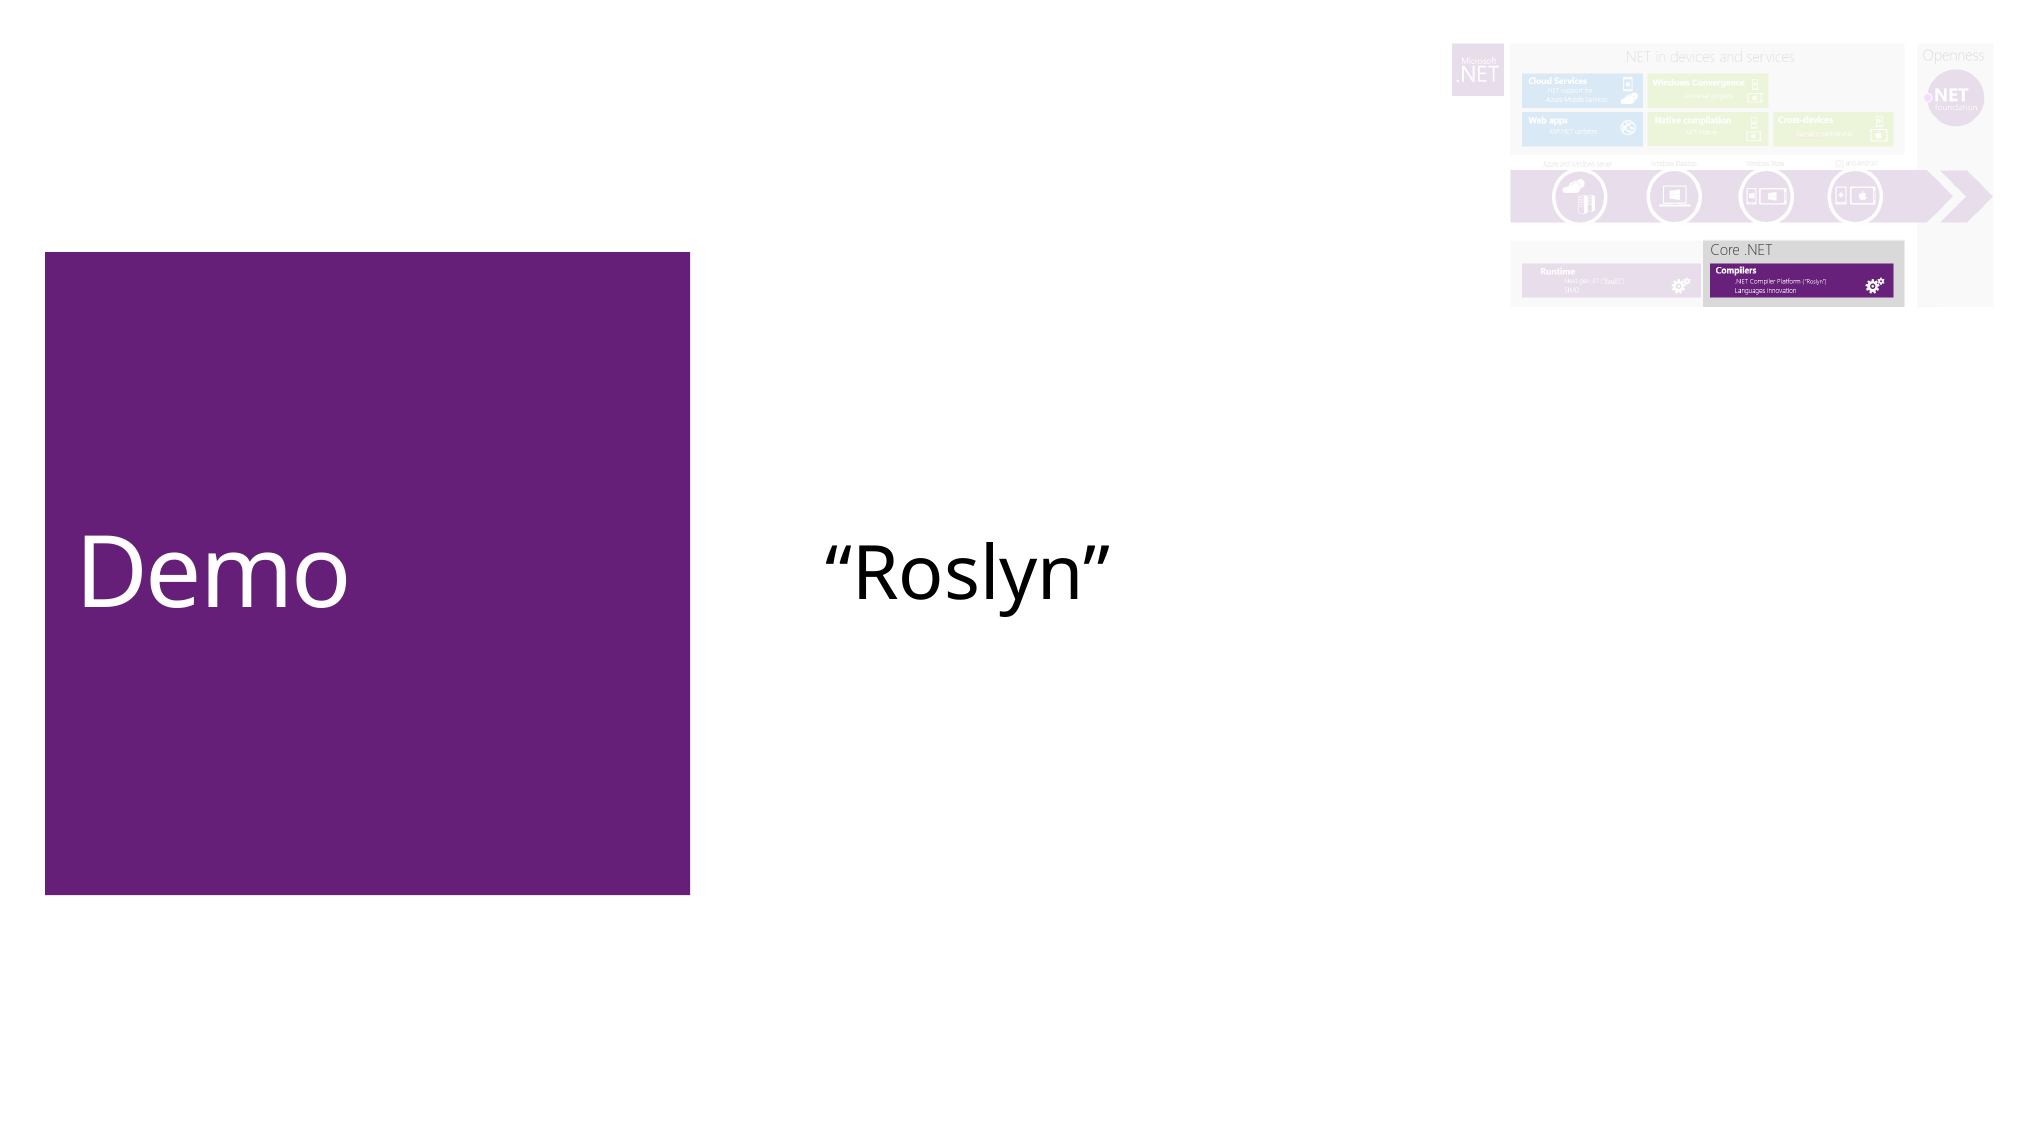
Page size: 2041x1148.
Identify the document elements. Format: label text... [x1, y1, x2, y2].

list “Roslyn” [795, 498, 1996, 649]
title Demo [45, 252, 691, 896]
picture [1440, 35, 1998, 312]
